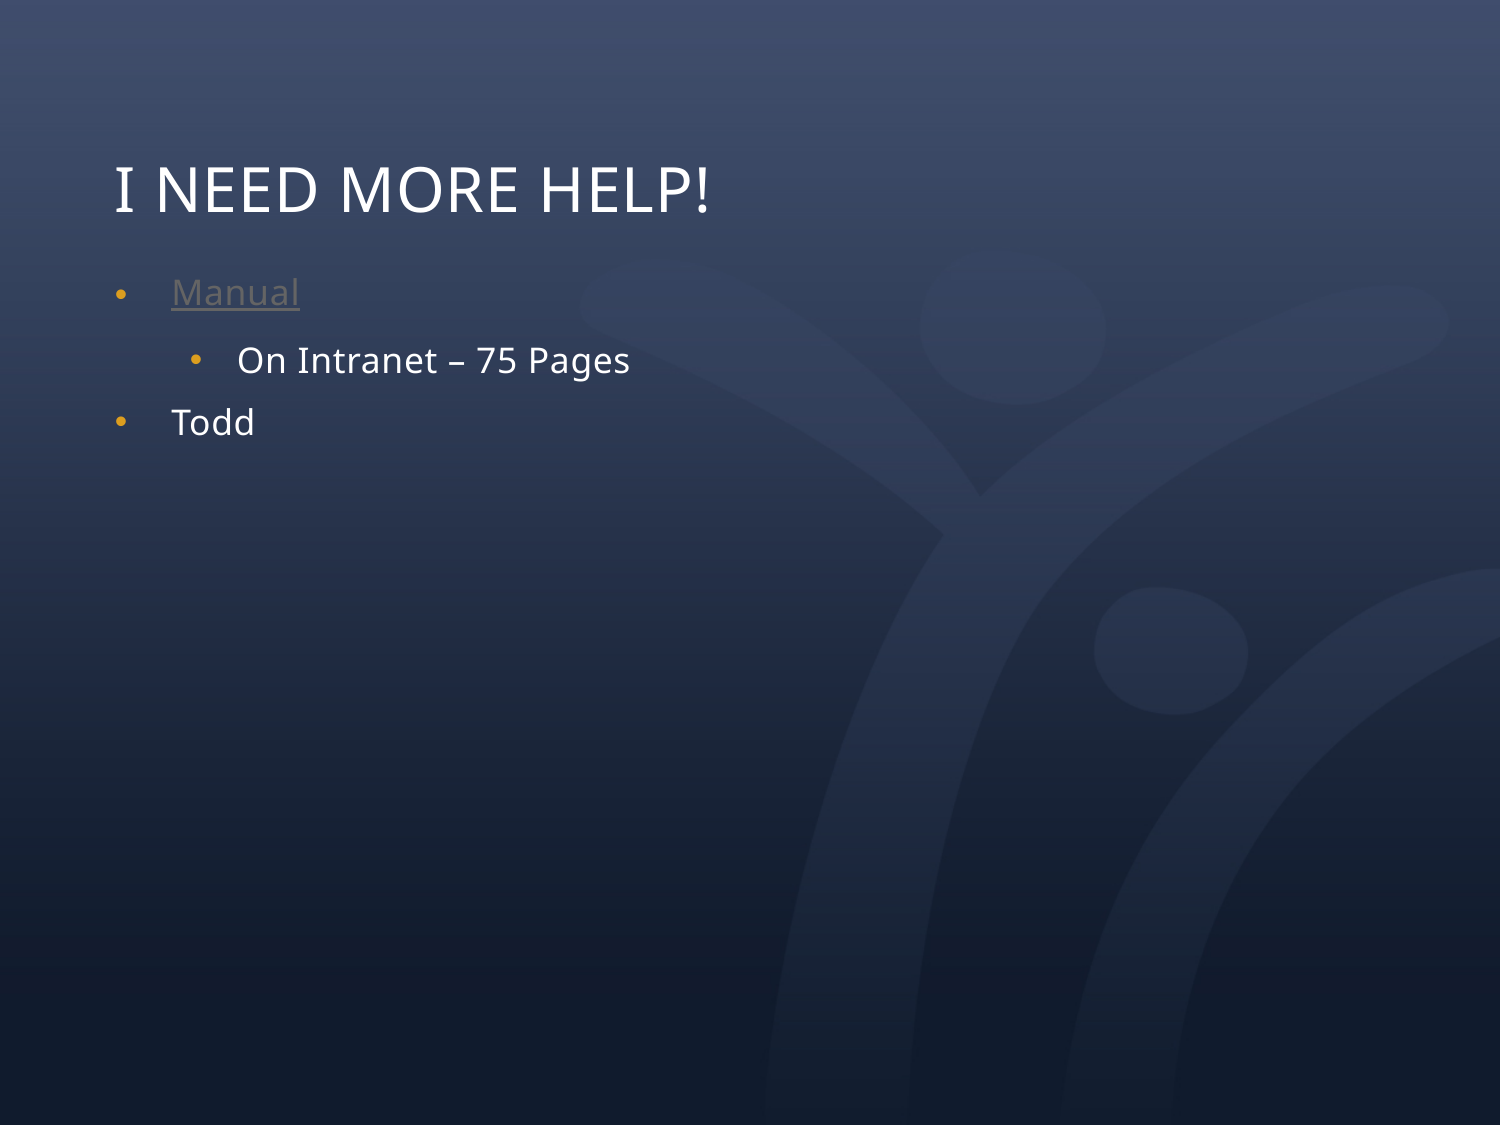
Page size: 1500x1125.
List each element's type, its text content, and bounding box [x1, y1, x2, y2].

picture [0, 0, 1500, 1125]
list Manual On Intranet – 75 Pages Todd [99, 262, 1400, 938]
title I need more help! [99, 45, 1400, 233]
